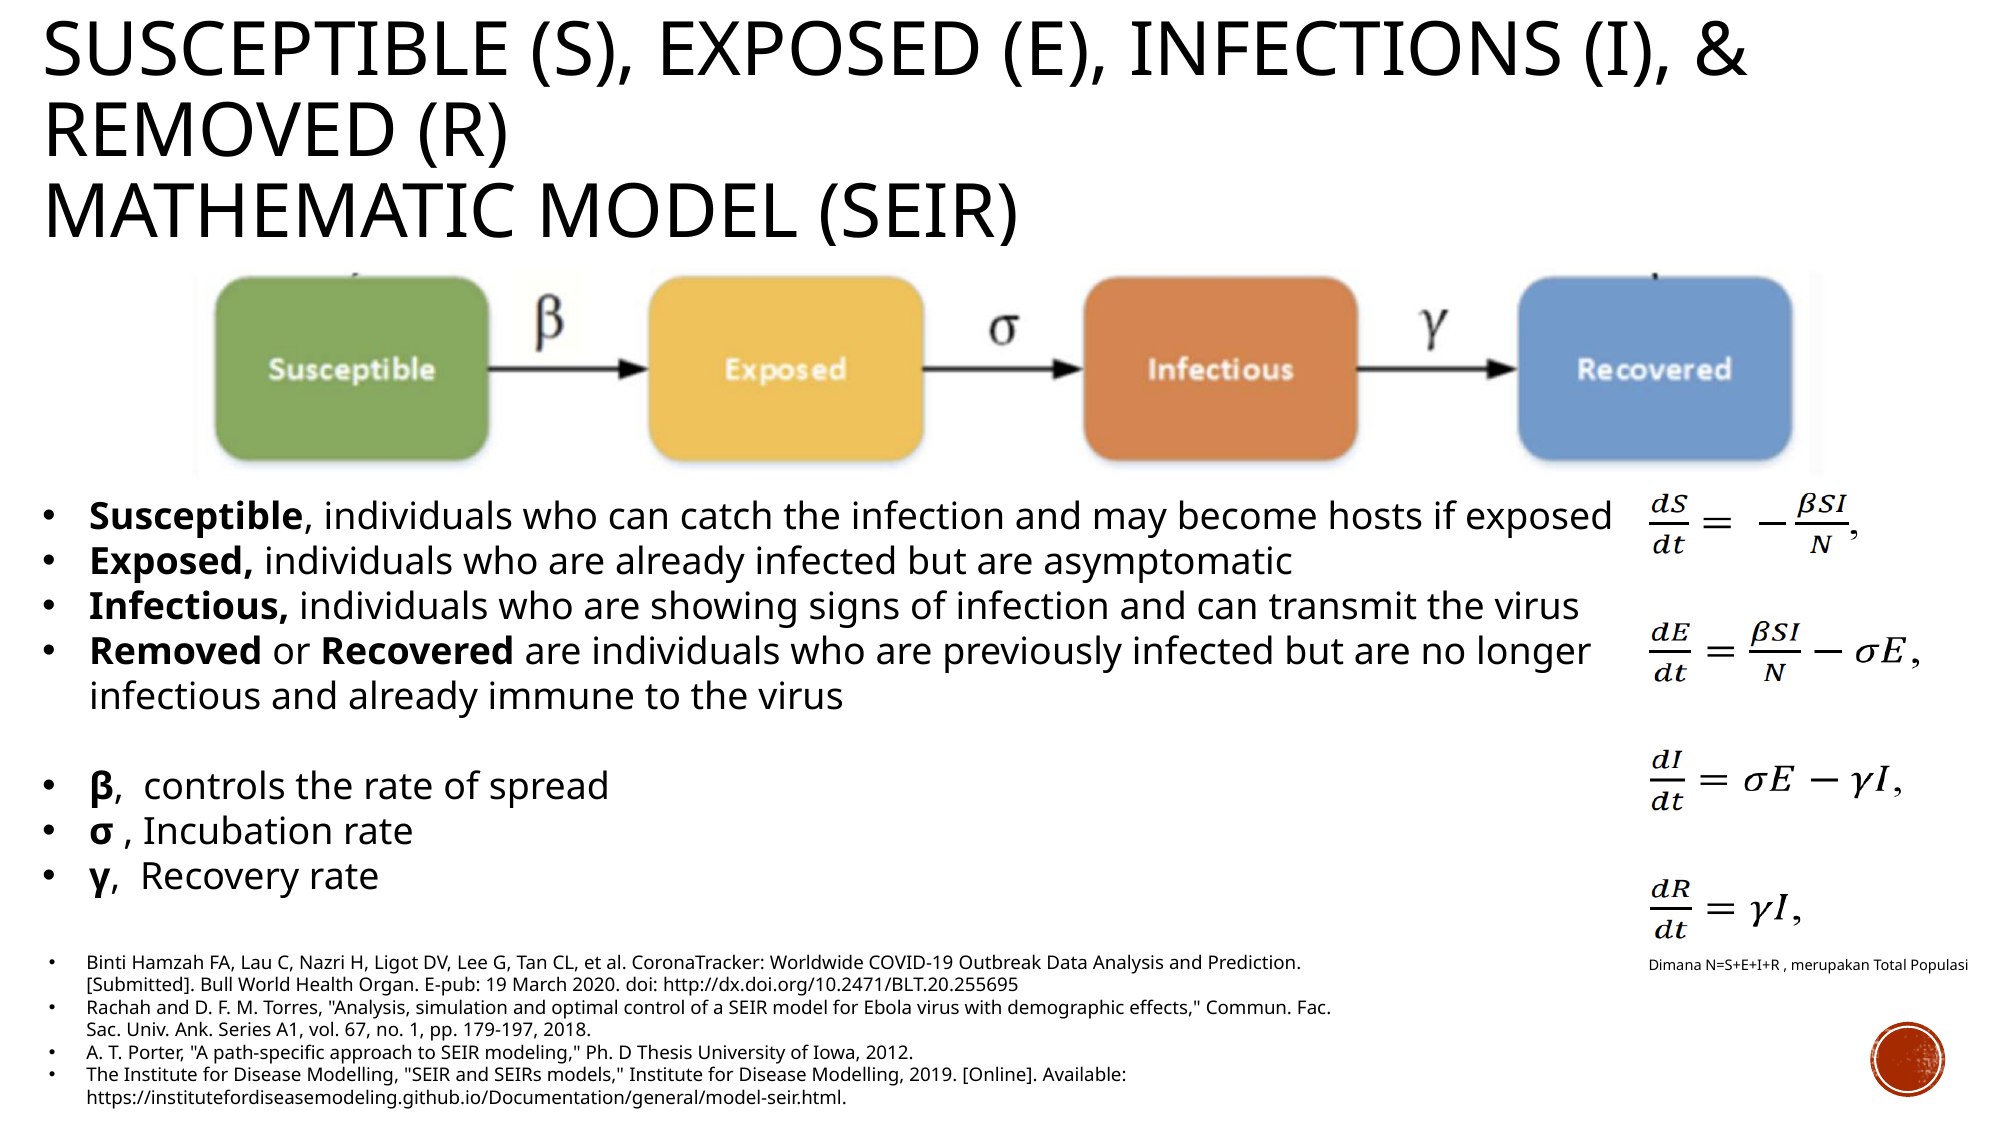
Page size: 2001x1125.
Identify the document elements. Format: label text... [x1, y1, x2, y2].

text_box Dimana N=S+E+I+R , merupakan Total Populasi [1633, 948, 1984, 981]
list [175, 252, 1821, 515]
picture [1620, 482, 1954, 963]
text_box Susceptible, individuals who can catch the infection and may become hosts if exposed Exposed, individuals who are already infected but are asymptomatic Infectious, individuals who are showing signs of infection and can transmit the virus Removed or Recovered are individuals who are previously infected but are no longer infectious and already immune to the virus β, controls the rate of spread σ , Incubation rate γ, Recovery rate [27, 484, 1619, 905]
text_box Binti Hamzah FA, Lau C, Nazri H, Ligot DV, Lee G, Tan CL, et al. CoronaTracker: Worldwide COVID-19 Outbreak Data Analysis and Prediction. [Submitted]. Bull World Health Organ. E-pub: 19 March 2020. doi: http://dx.doi.org/10.2471/BLT.20.255695 Rachah and D. F. M. Torres, "Analysis, simulation and optimal control of a SEIR model for Ebola virus with demographic effects," Commun. Fac. Sac. Univ. Ank. Series A1, vol. 67, no. 1, pp. 179-197, 2018. A. T. Porter, "A path-specific approach to SEIR modeling," Ph. D Thesis University of Iowa, 2012. The Institute for Disease Modelling, "SEIR and SEIRs models," Institute for Disease Modelling, 2019. [Online]. Available: https://institutefordiseasemodeling.github.io/Documentation/general/model-seir.html. [34, 920, 1348, 1116]
title Susceptible (S), Exposed (E), Infections (I), & Removed (R) Mathematic Model (SEIR) [27, 0, 1972, 264]
